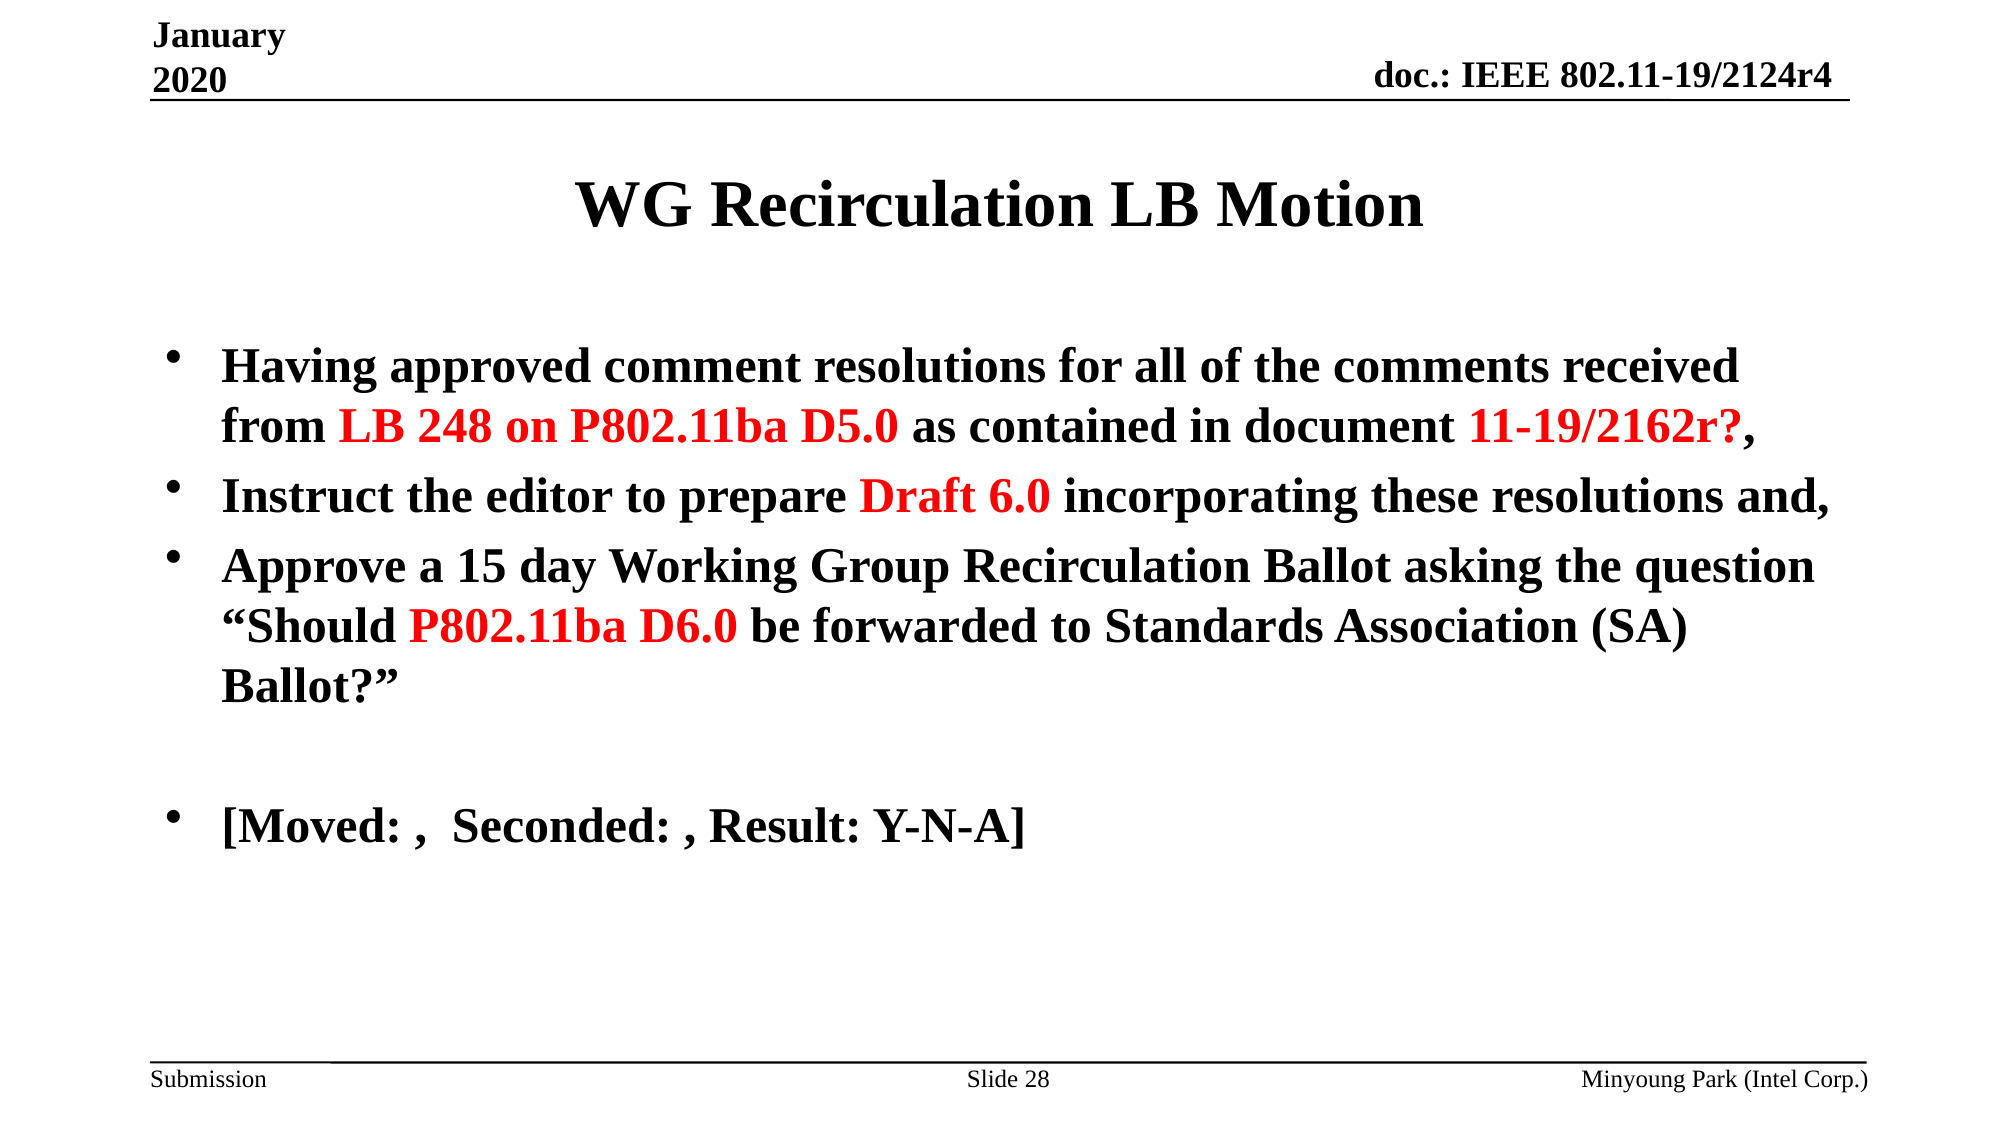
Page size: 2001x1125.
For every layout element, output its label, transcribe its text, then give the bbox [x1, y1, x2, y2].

footer Minyoung Park (Intel Corp.) [1266, 1061, 1869, 1093]
title WG Recirculation LB Motion [150, 112, 1850, 288]
list Having approved comment resolutions for all of the comments received from LB 248 on P802.11ba D5.0 as contained in document 11-19/2162r?, Instruct the editor to prepare Draft 6.0 incorporating these resolutions and, Approve a 15 day Working Group Recirculation Ballot asking the question “Should P802.11ba D6.0 be forwarded to Standards Association (SA) Ballot?” [Moved: , Seconded: , Result: Y-N-A] [150, 324, 1850, 1000]
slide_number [152, 54, 347, 101]
slide_number Slide 28 [964, 1061, 1053, 1093]
